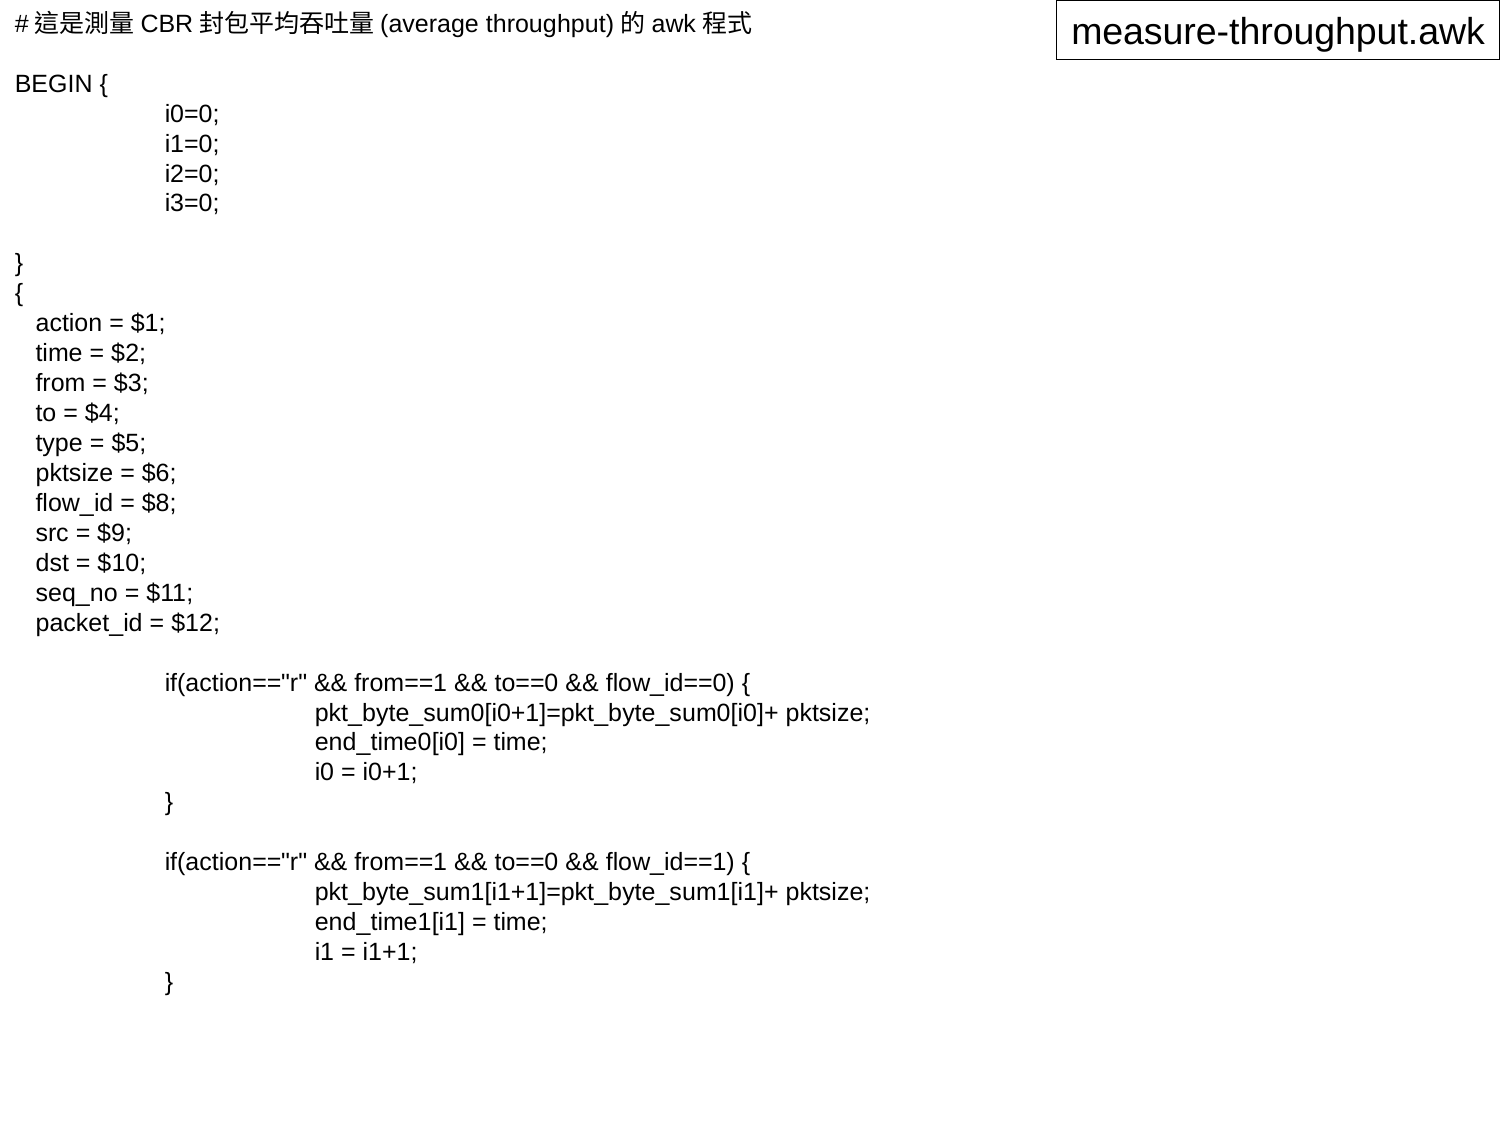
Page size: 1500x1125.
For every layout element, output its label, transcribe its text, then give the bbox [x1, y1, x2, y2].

text_box measure-throughput.awk [1056, 0, 1500, 60]
text_box #這是測量CBR封包平均吞吐量(average throughput)的awk程式 BEGIN { i0=0; i1=0; i2=0; i3=0; } { action = $1; time = $2; from = $3; to = $4; type = $5; pktsize = $6; flow_id = $8; src = $9; dst = $10; seq_no = $11; packet_id = $12; if(action=="r" && from==1 && to==0 && flow_id==0) { pkt_byte_sum0[i0+1]=pkt_byte_sum0[i0]+ pktsize; end_time0[i0] = time; i0 = i0+1; } if(action=="r" && from==1 && to==0 && flow_id==1) { pkt_byte_sum1[i1+1]=pkt_byte_sum1[i1]+ pktsize; end_time1[i1] = time; i1 = i1+1; } [0, 0, 1500, 1033]
